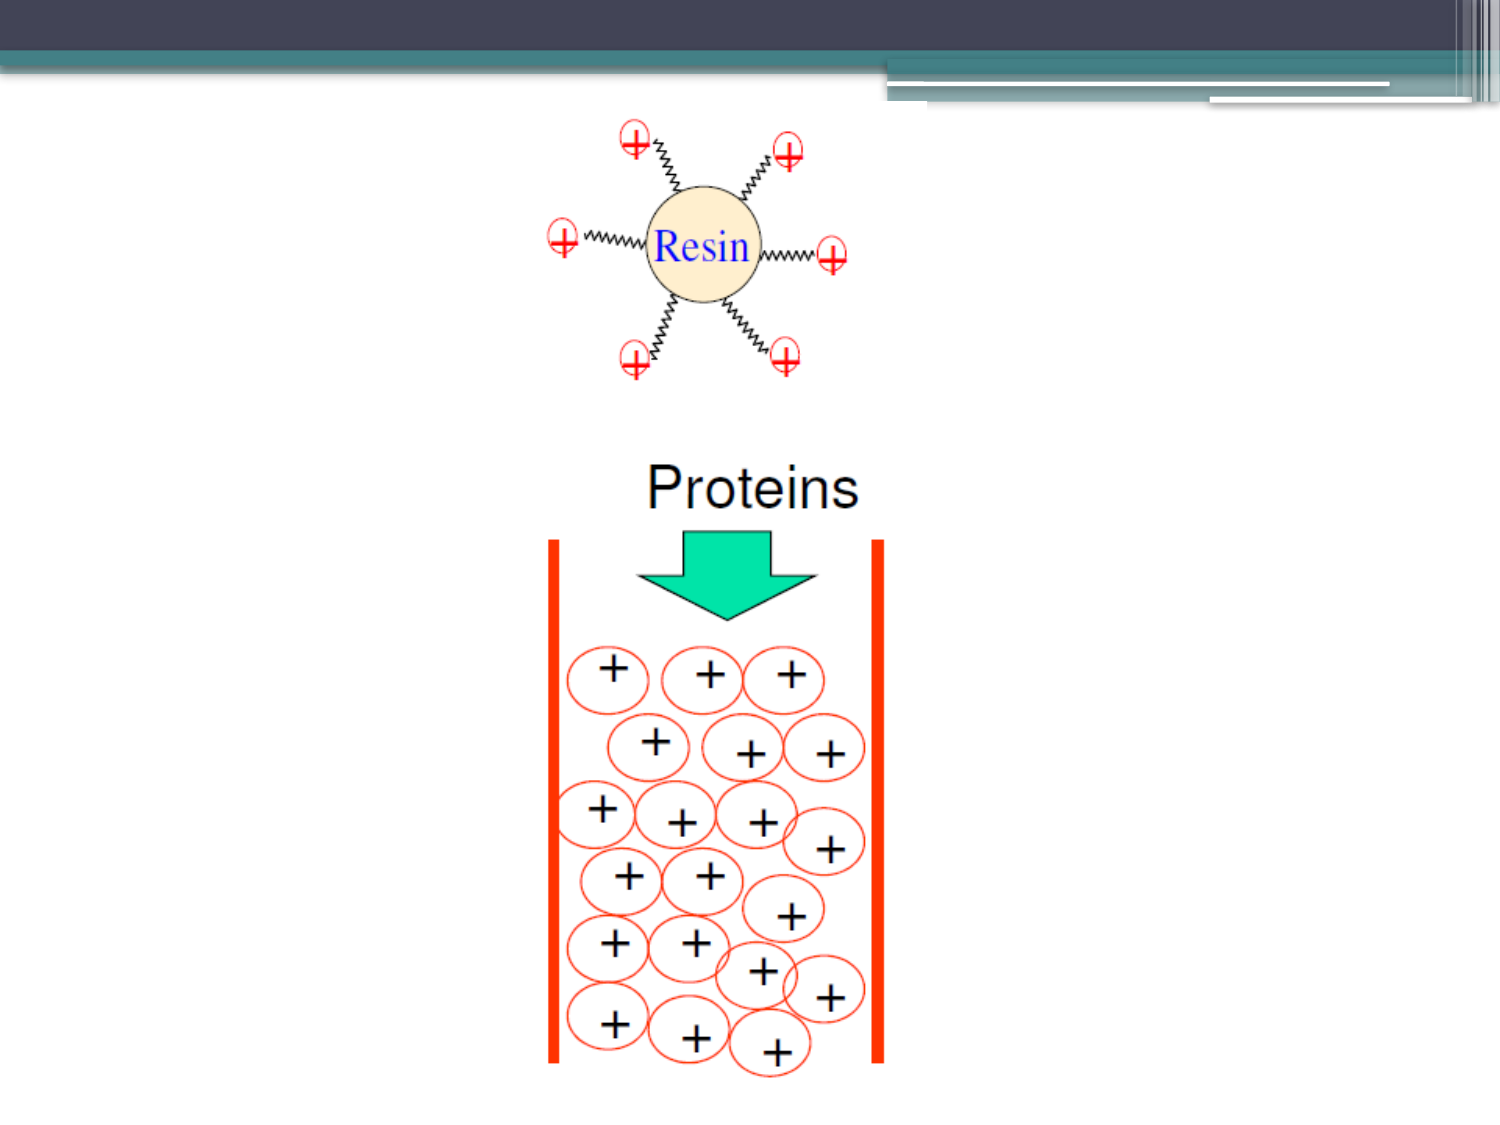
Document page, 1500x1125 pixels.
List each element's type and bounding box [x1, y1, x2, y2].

picture [513, 101, 928, 1095]
